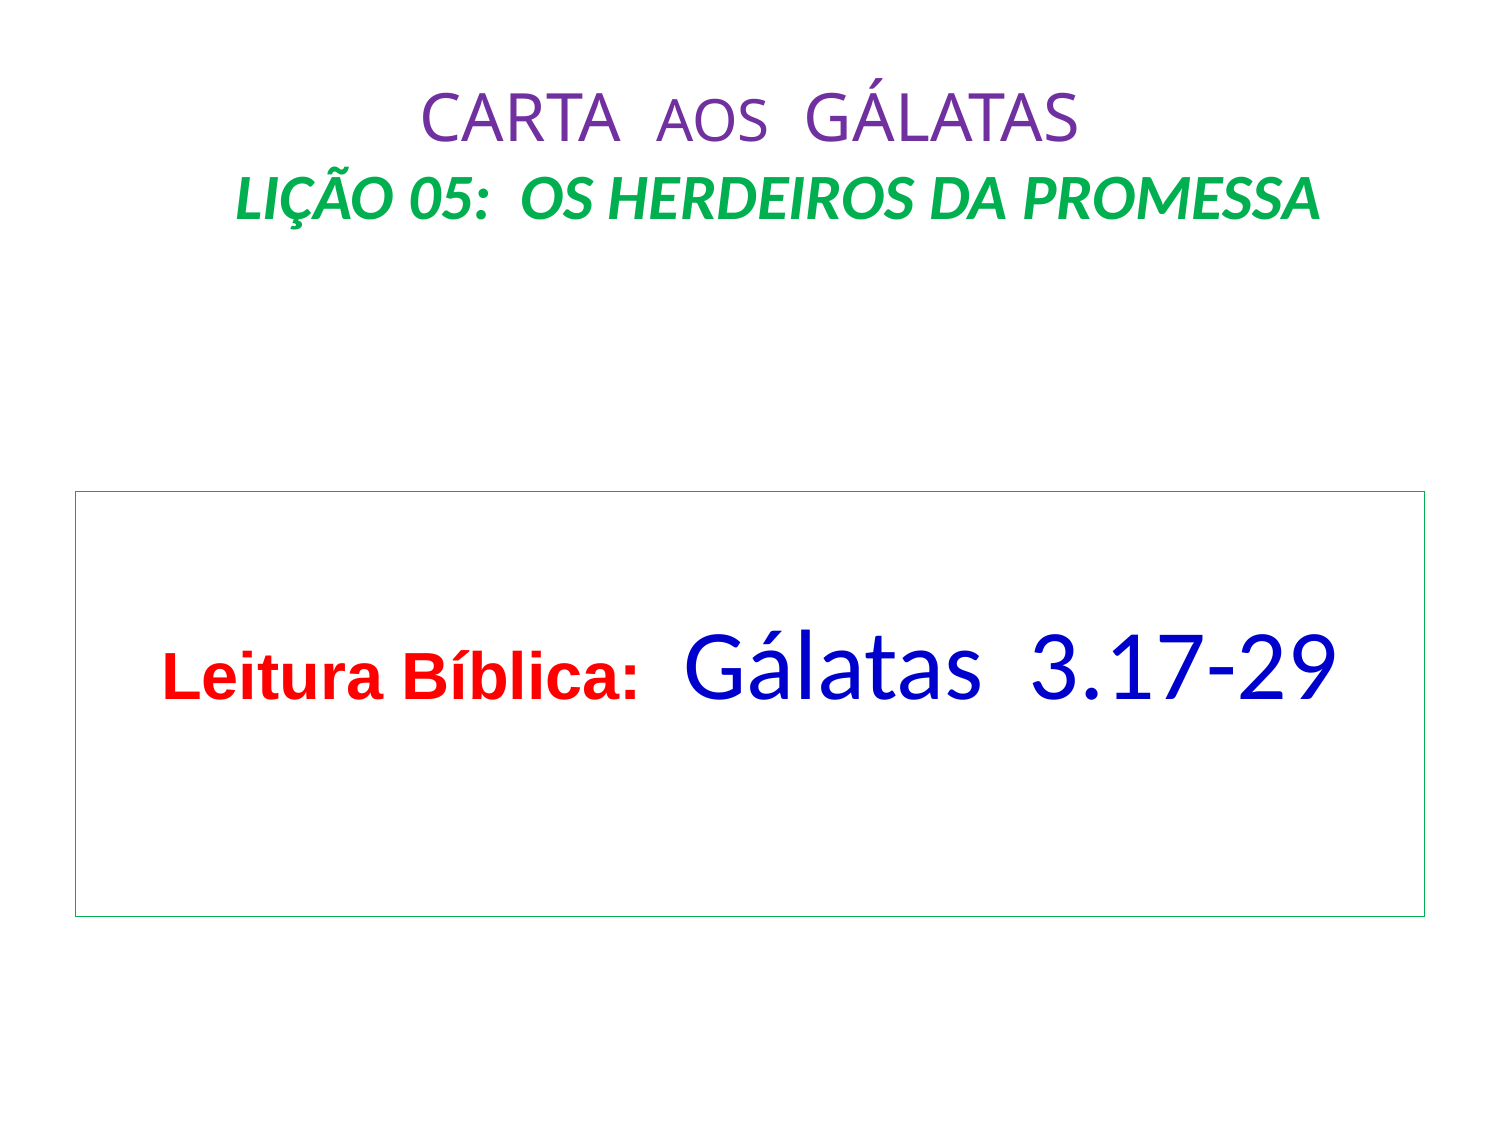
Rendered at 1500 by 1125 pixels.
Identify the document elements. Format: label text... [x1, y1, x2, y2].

list Leitura Bíblica: Gálatas 3.17-29 [75, 491, 1425, 917]
title CARTA AOS GÁLATAS LIÇÃO 05: OS HERDEIROS DA PROMESSA [75, 45, 1425, 263]
